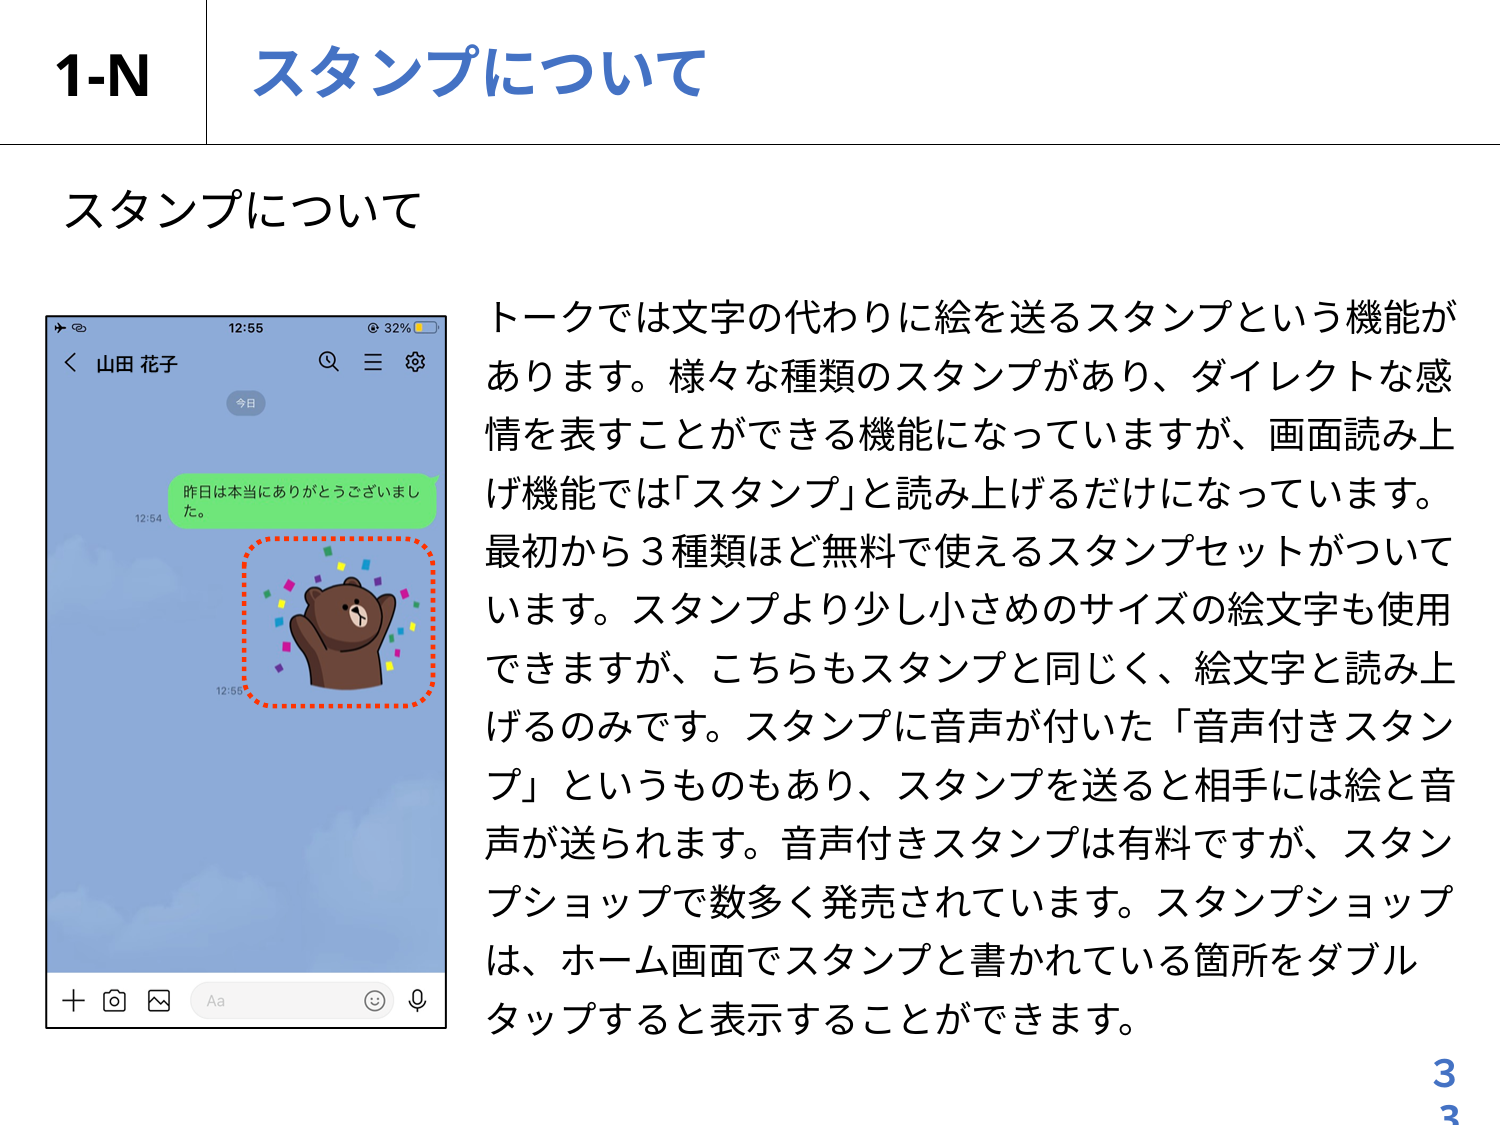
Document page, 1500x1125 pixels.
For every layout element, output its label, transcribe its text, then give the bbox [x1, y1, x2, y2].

text_box トークでは文字の代わりに絵を送るスタンプという機能があります。様々な種類のスタンプがあり、ダイレクトな感情を表すことができる機能になっていますが、画面読み上げ機能では｢スタンプ｣と読み上げるだけになっています。 最初から３種類ほど無料で使えるスタンプセットがついています。スタンプより少し小さめのサイズの絵文字も使用できますが、こちらもスタンプと同じく、絵文字と読み上げるのみです。スタンプに音声が付いた「音声付きスタンプ」というものもあり、スタンプを送ると相手には絵と音声が送られます。音声付きスタンプは有料ですが、スタンプショップで数多く発売されています。スタンプショップは、ホーム画面でスタンプと書かれている箇所をダブルタップすると表示することができます。 [469, 273, 1479, 1049]
text_box スタンプについて [230, 24, 1459, 119]
text_box スタンプについて [46, 180, 1422, 274]
text_box ３3 [1402, 1065, 1497, 1125]
picture [44, 315, 447, 1029]
title 1-N [0, 0, 207, 147]
